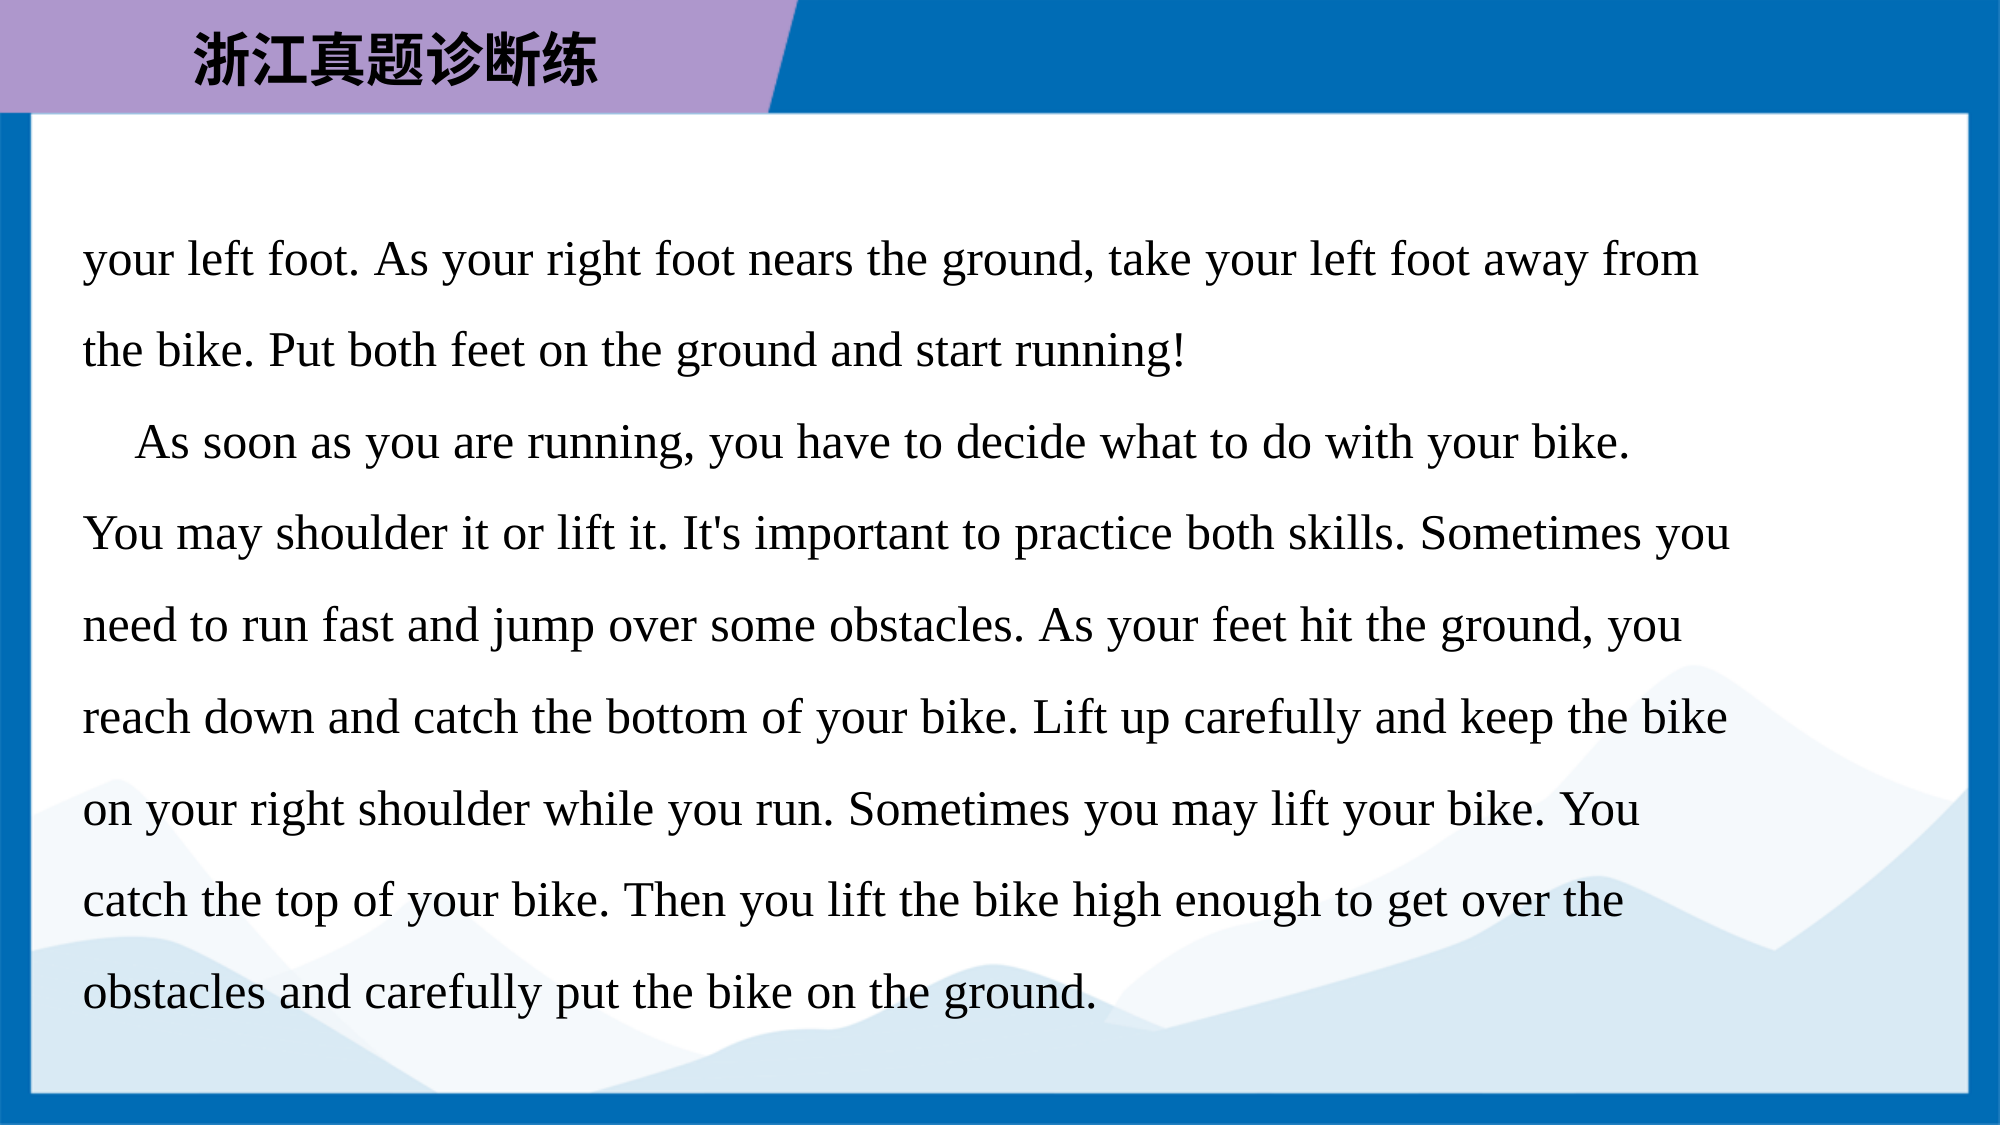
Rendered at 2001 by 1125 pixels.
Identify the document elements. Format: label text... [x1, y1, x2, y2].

text_box your left foot. As your right foot nears the ground, take your left foot away from the bike. Put both feet on the ground and start running! As soon as you are running, you have to decide what to do with your bike. You may shoulder it or lift it. It's important to practice both skills. Sometimes you need to run fast and jump over some obstacles. As your feet hit the ground, you reach down and catch the bottom of your bike. Lift up carefully and keep the bike on your right shoulder while you run. Sometimes you may lift your bike. You catch the top of your bike. Then you lift the bike high enough to get over the obstacles and carefully put the bike on the ground. [82, 193, 1917, 1019]
picture [0, 0, 2000, 1125]
